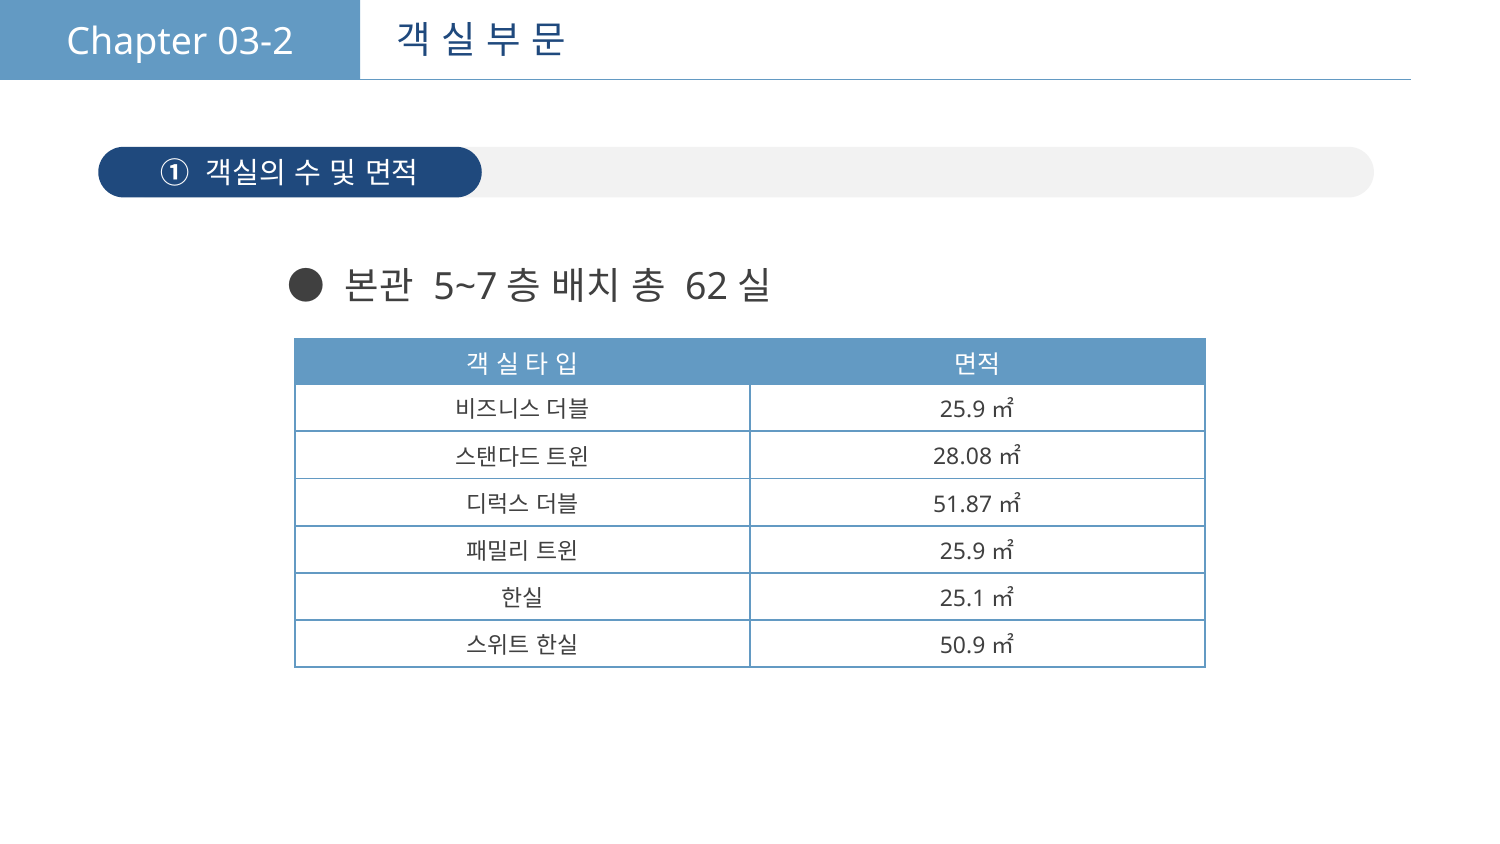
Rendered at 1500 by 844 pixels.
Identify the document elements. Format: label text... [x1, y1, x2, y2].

text_box [461, 144, 1377, 200]
table_cell 비즈니스 더블 [296, 385, 749, 430]
table_cell 50.9㎡ [751, 621, 1204, 666]
text_box Chapter 03-2 [0, 0, 362, 78]
table_cell 한실 [296, 574, 749, 619]
table_cell 51.87㎡ [751, 479, 1204, 525]
table_cell 25.9㎡ [751, 527, 1204, 572]
table_cell 패밀리 트윈 [296, 527, 749, 572]
text_box ● 본관 5~7층 배치 총 62실 [273, 254, 787, 315]
text_box 객 실 부 문 [382, 8, 582, 69]
table_cell 디럭스 더블 [296, 479, 749, 525]
table_cell 25.9㎡ [751, 385, 1204, 430]
table_header 객 실 타 입 [296, 340, 749, 383]
table_cell 28.08㎡ [751, 432, 1204, 478]
text_box ① 객실의 수 및 면적 [96, 144, 484, 200]
table_header 면적 [751, 340, 1204, 383]
table_cell 25.1㎡ [751, 574, 1204, 619]
table_cell 스탠다드 트윈 [296, 432, 749, 478]
table_cell 스위트 한실 [296, 621, 749, 666]
